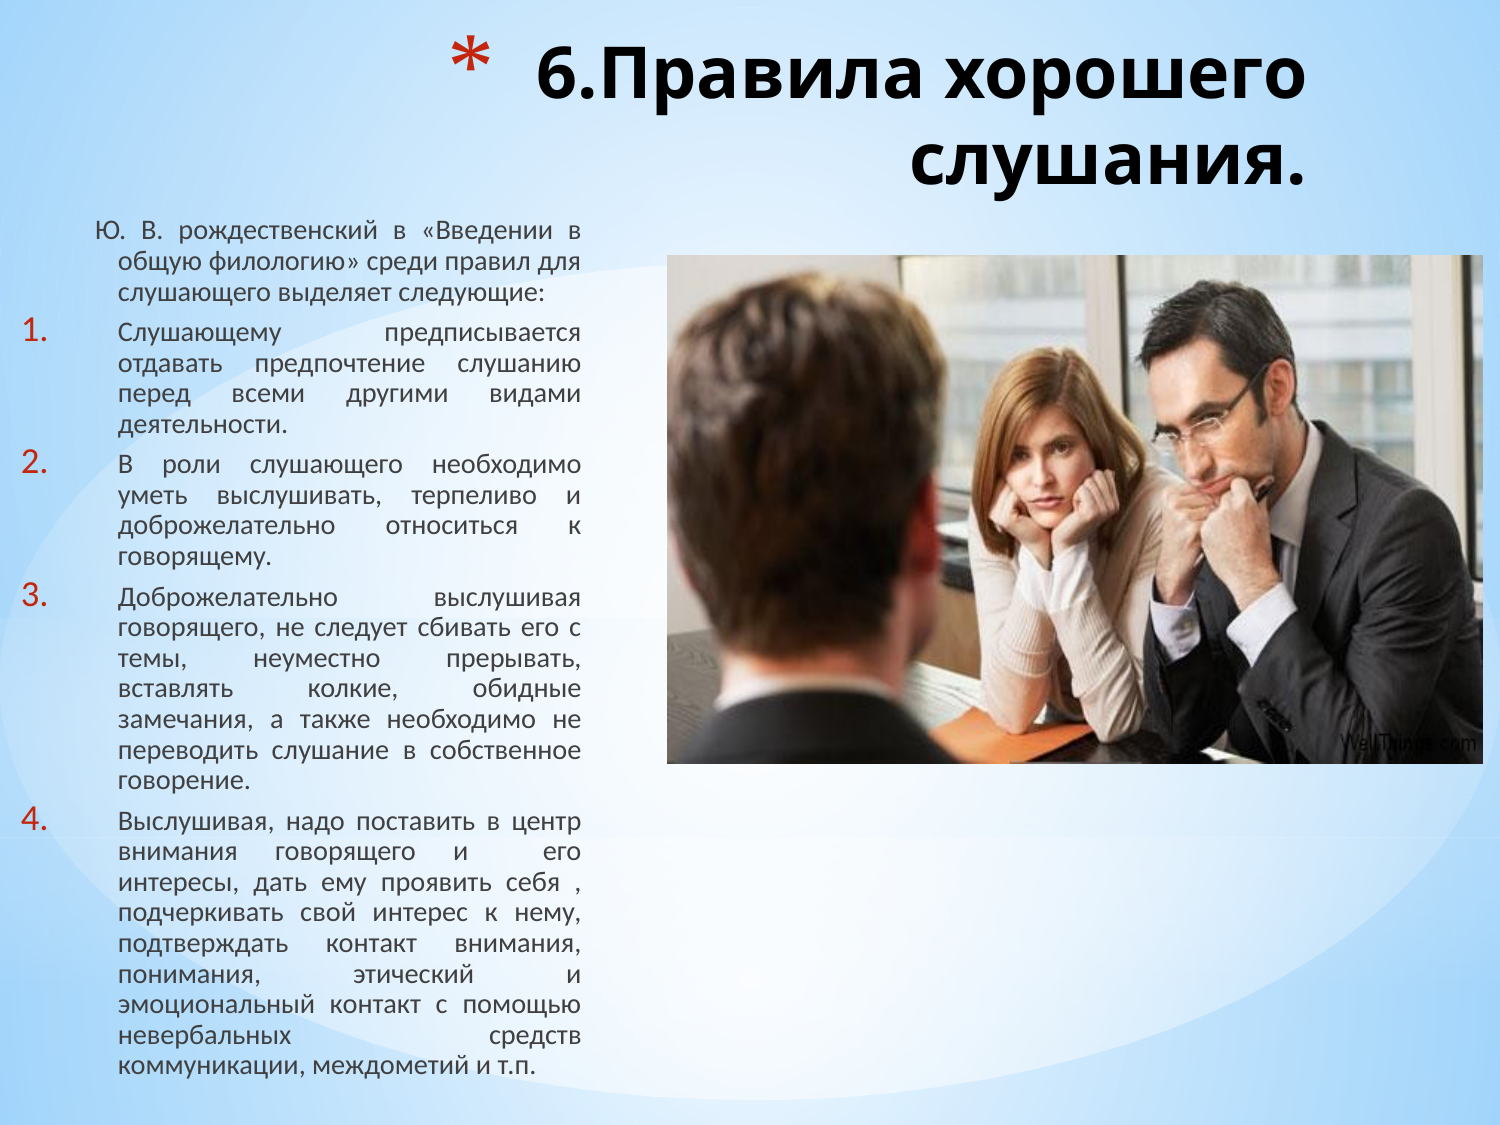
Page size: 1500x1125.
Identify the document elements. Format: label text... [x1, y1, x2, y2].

picture [666, 255, 1483, 764]
list Ю. В. рождественский в «Введении в общую филологию» среди правил для слушающего выделяет следующие: Слушающему предписывается отдавать предпочтение слушанию перед всеми другими видами деятельности. В роли слушающего необходимо уметь выслушивать, терпеливо и доброжелательно относиться к говорящему. Доброжелательно выслушивая говорящего, не следует сбивать его с темы, неуместно прерывать, вставлять колкие, обидные замечания, а также необходимо не переводить слушание в собственное говорение. Выслушивая, надо поставить в центр внимания говорящего и его интересы, дать ему проявить себя , подчеркивать свой интерес к нему, подтверждать контакт внимания, понимания, этический и эмоциональный контакт с помощью невербальных средств коммуникации, междометий и т.п. [5, 208, 597, 1094]
title 6.Правила хорошего слушания. [253, 19, 1323, 207]
